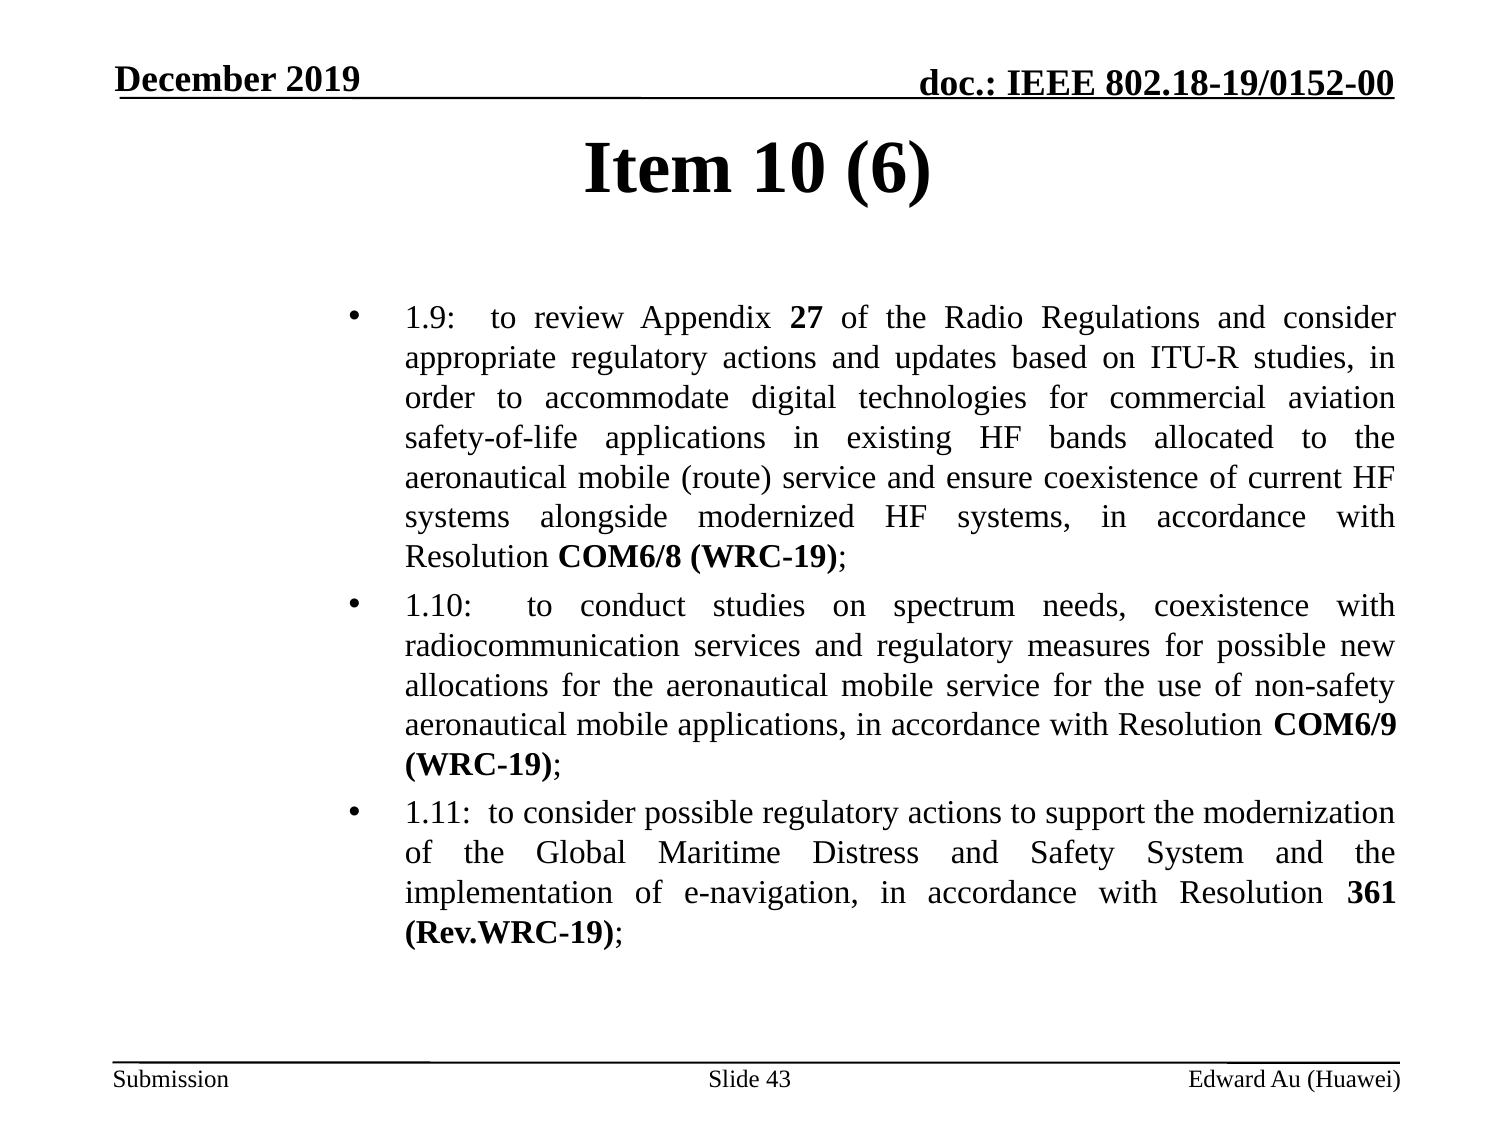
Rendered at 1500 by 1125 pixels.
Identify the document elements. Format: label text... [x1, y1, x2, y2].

slide_number Slide 43 [699, 1061, 800, 1123]
footer Edward Au (Huawei) [902, 1061, 1402, 1093]
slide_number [114, 54, 493, 100]
list 1.9: to review Appendix 27 of the Radio Regulations and consider appropriate regulatory actions and updates based on ITU-R studies, in order to accommodate digital technologies for commercial aviation safety-of-life applications in existing HF bands allocated to the aeronautical mobile (route) service and ensure coexistence of current HF systems alongside modernized HF systems, in accordance with Resolution COM6/8 (WRC-19); 1.10: to conduct studies on spectrum needs, coexistence with radiocommunication services and regulatory measures for possible new allocations for the aeronautical mobile service for the use of non-safety aeronautical mobile applications, in accordance with Resolution COM6/9 (WRC-19); 1.11: to consider possible regulatory actions to support the modernization of the Global Maritime Distress and Safety System and the implementation of e-navigation, in accordance with Resolution 361 (Rev.WRC-19); [108, 287, 1413, 951]
title Item 10 (6) [120, 99, 1396, 226]
